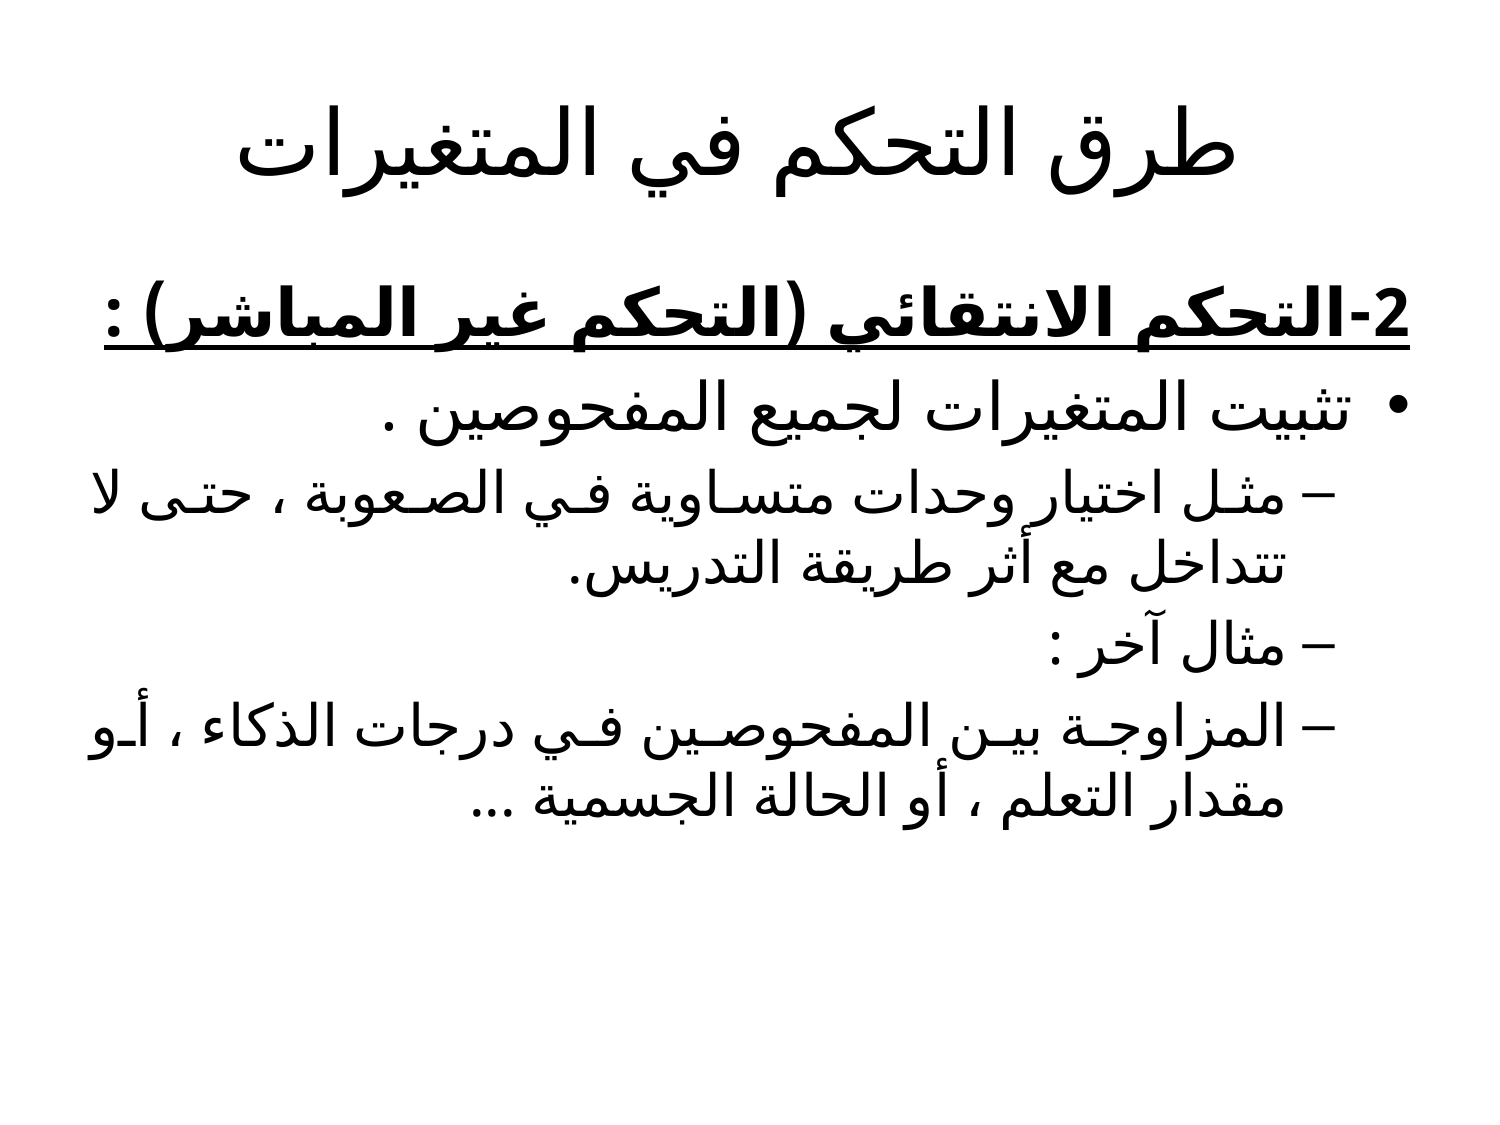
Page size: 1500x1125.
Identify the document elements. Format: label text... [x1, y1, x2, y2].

title طرق التحكم في المتغيرات [75, 45, 1425, 233]
list 2-التحكم الانتقائي (التحكم غير المباشر) : تثبيت المتغيرات لجميع المفحوصين . مثل اختيار وحدات متساوية في الصعوبة ، حتى لا تتداخل مع أثر طريقة التدريس. مثال آخر : المزاوجة بين المفحوصين في درجات الذكاء ، أو مقدار التعلم ، أو الحالة الجسمية ... [75, 262, 1425, 1005]
